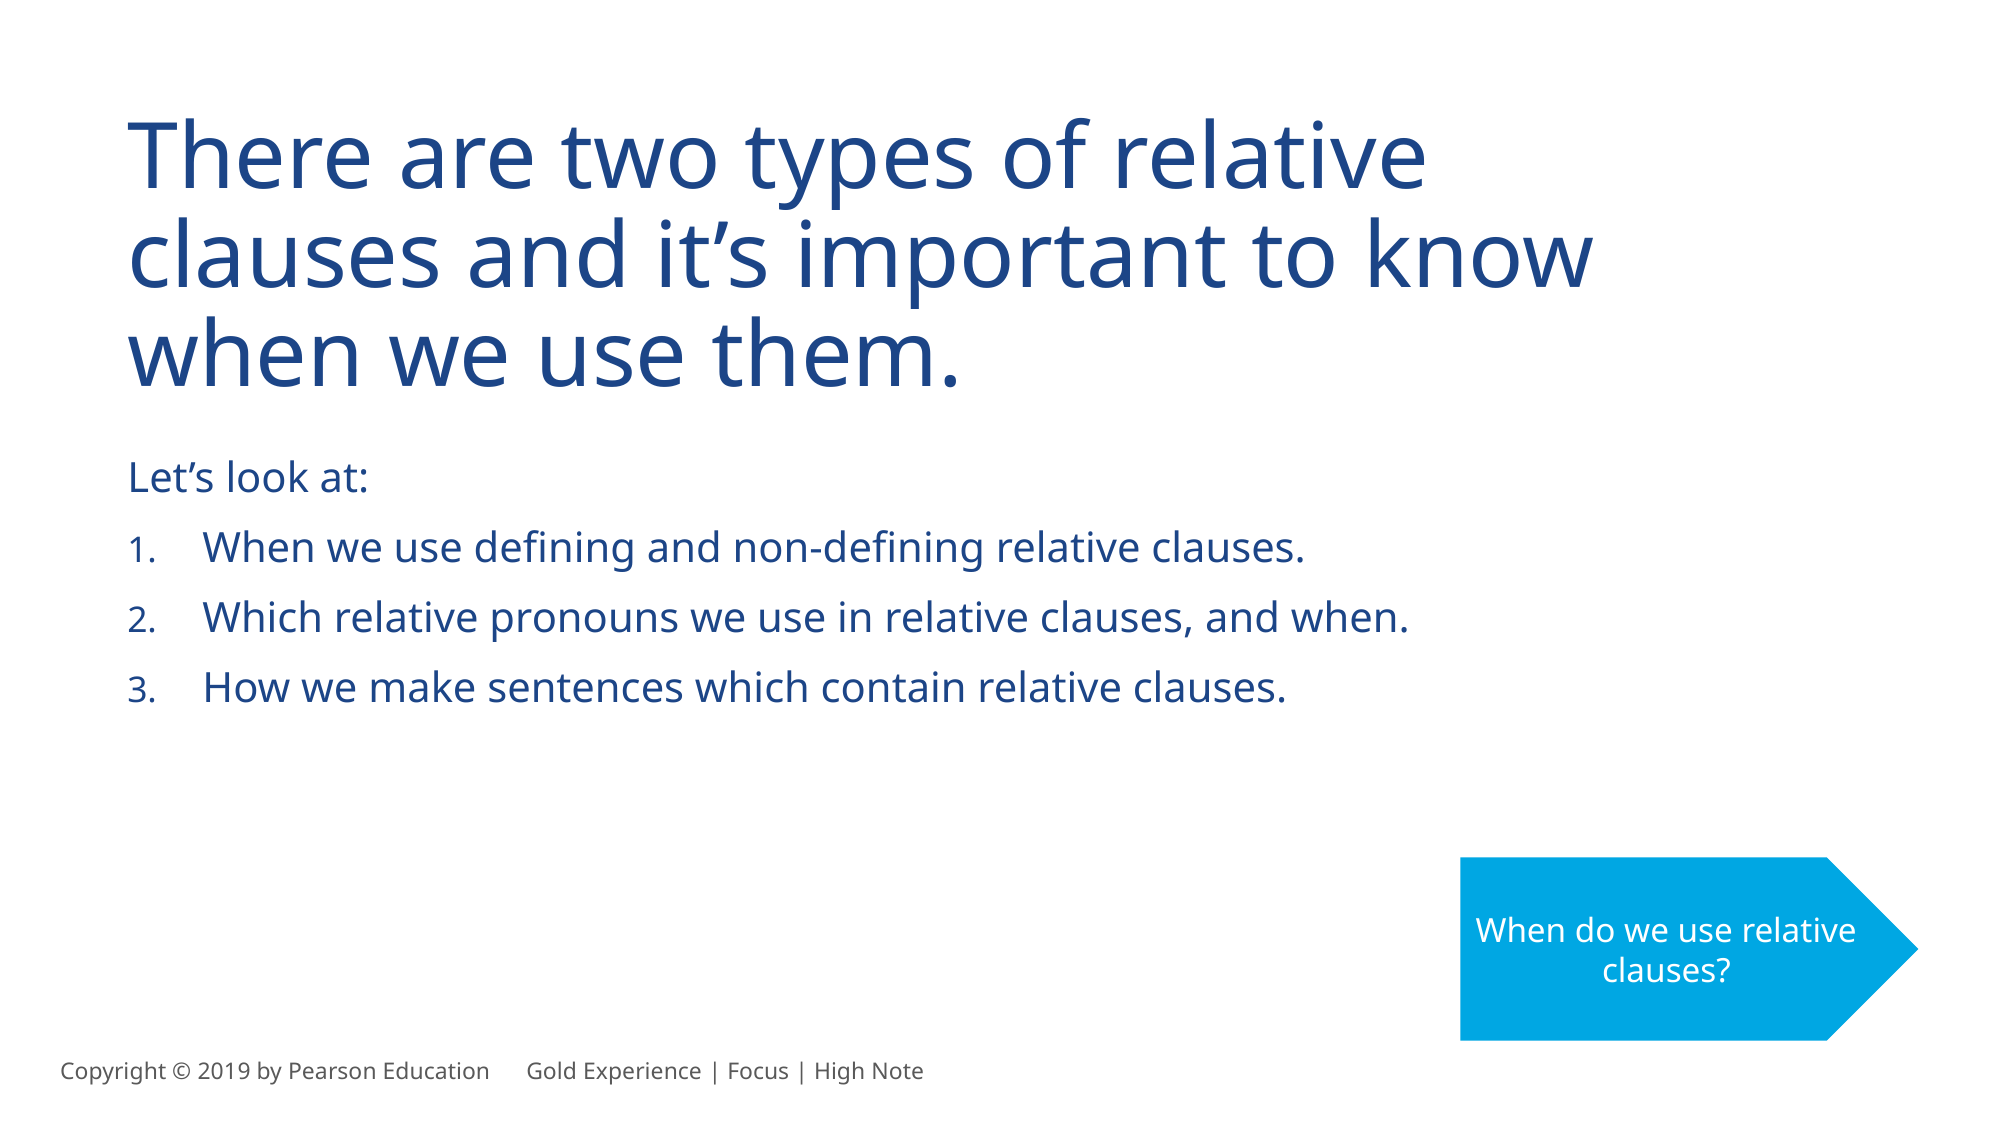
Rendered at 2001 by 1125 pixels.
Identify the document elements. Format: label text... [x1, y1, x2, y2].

text_box When do we use relative clauses? [1458, 855, 1921, 1043]
list Let’s look at: When we use defining and non-defining relative clauses. Which relative pronouns we use in relative clauses, and when. How we make sentences which contain relative clauses. [112, 449, 1763, 822]
footer Copyright © 2019 by Pearson Education Gold Experience | Focus | High Note [45, 1040, 1084, 1101]
title There are two types of relative clauses and it’s important to know when we use them. [112, 125, 1741, 390]
